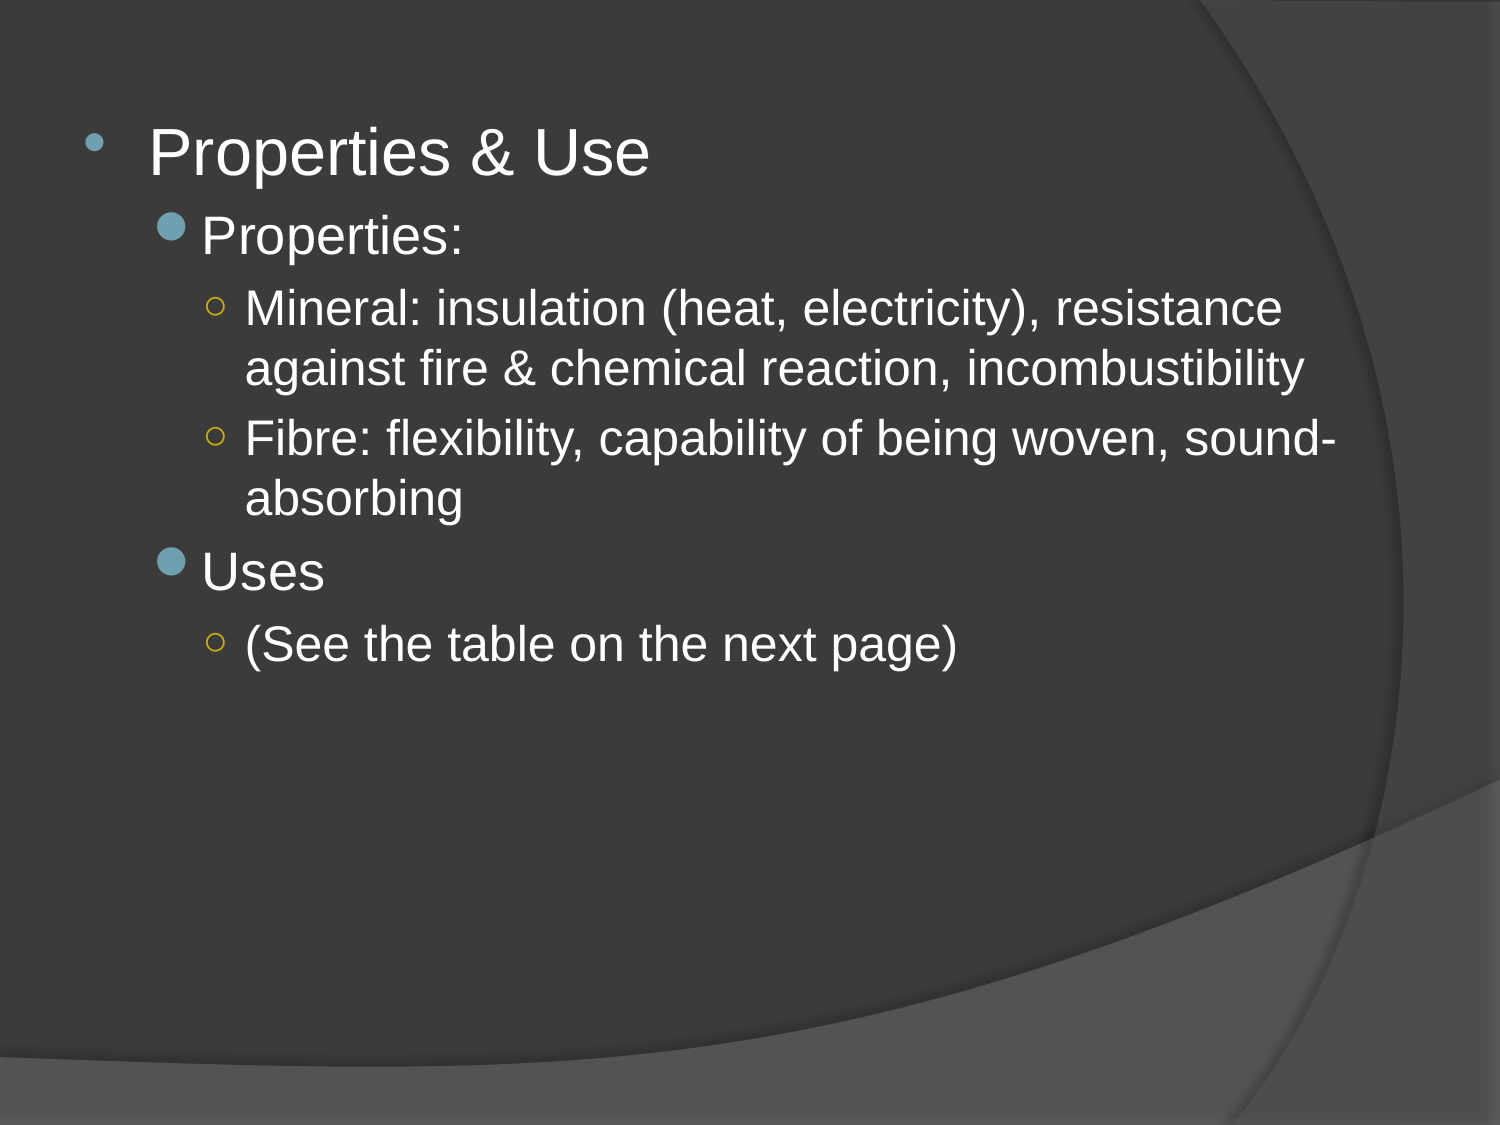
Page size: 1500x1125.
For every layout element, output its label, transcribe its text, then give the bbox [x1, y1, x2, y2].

list Properties & Use Properties: Mineral: insulation (heat, electricity), resistance against fire & chemical reaction, incombustibility Fibre: flexibility, capability of being woven, sound-absorbing Uses (See the table on the next page) [64, 101, 1412, 1024]
